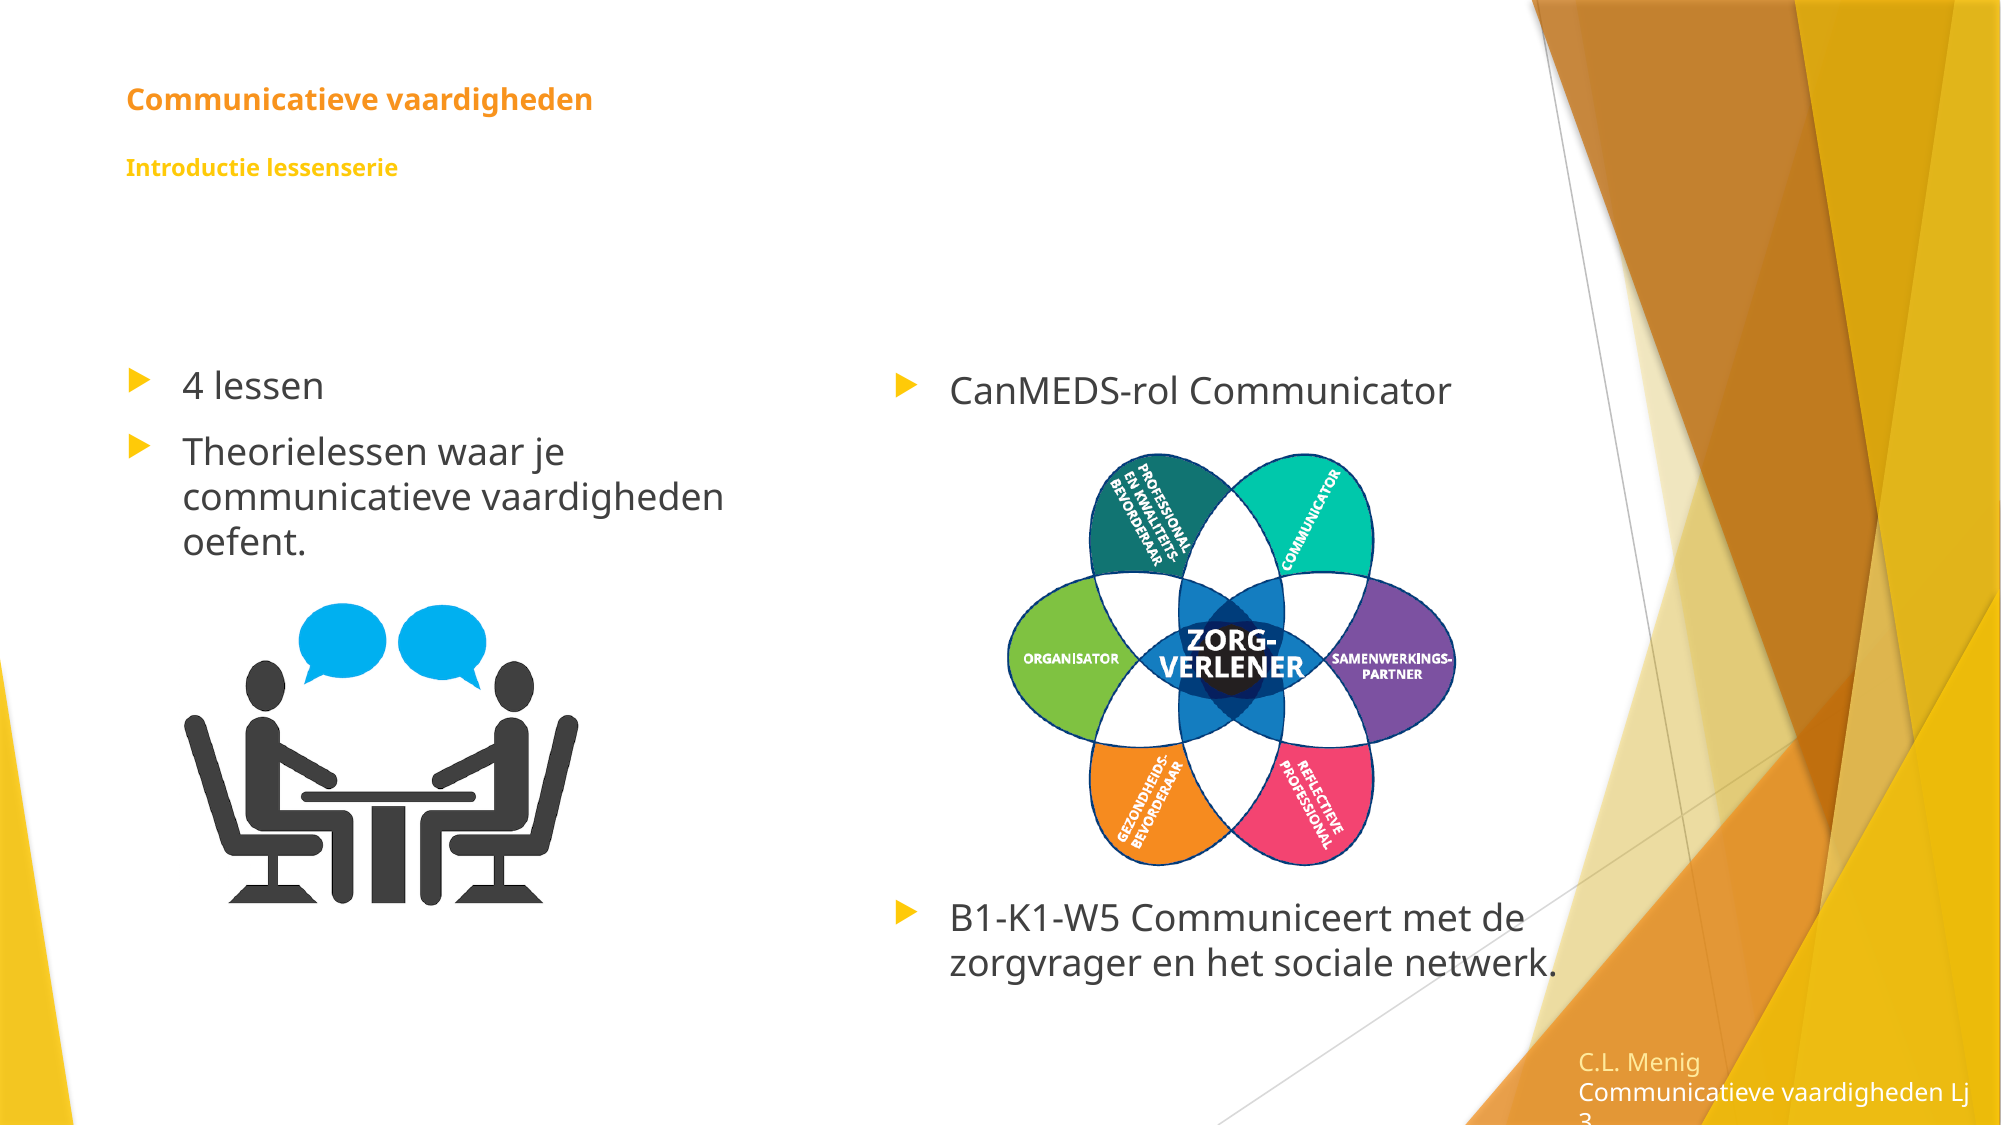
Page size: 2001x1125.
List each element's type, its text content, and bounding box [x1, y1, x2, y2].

text_box C.L. Menig Communicatieve vaardigheden Lj 3 [1563, 1038, 2000, 1125]
title Communicatieve vaardigheden Introductie lessenserie [111, 72, 1522, 224]
picture [999, 427, 1467, 874]
picture [163, 589, 599, 917]
list 4 lessen Theorielessen waar je communicatieve vaardigheden oefent. [111, 354, 850, 1088]
text_box CanMEDS-rol Communicator B1-K1-W5 Communiceert met de zorgvrager en het sociale netwerk. [878, 359, 1617, 1093]
